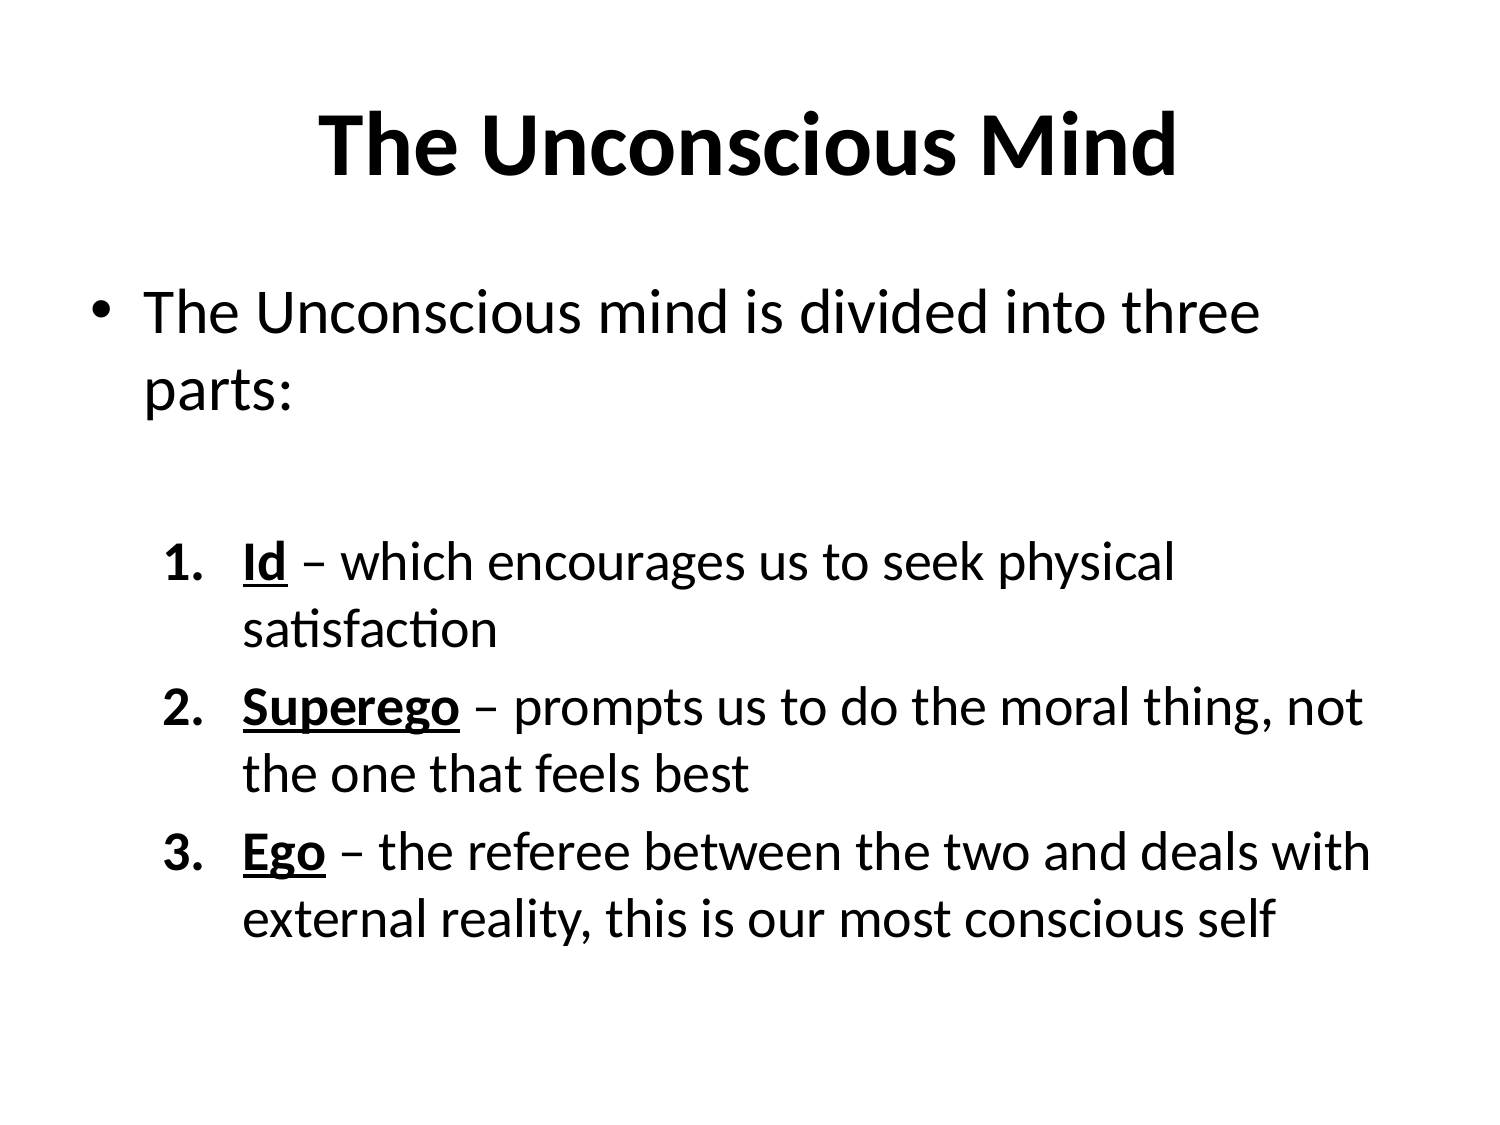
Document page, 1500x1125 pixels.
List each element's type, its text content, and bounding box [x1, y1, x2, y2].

list The Unconscious mind is divided into three parts: Id – which encourages us to seek physical satisfaction Superego – prompts us to do the moral thing, not the one that feels best Ego – the referee between the two and deals with external reality, this is our most conscious self [75, 262, 1425, 1005]
title The Unconscious Mind [75, 45, 1425, 233]
